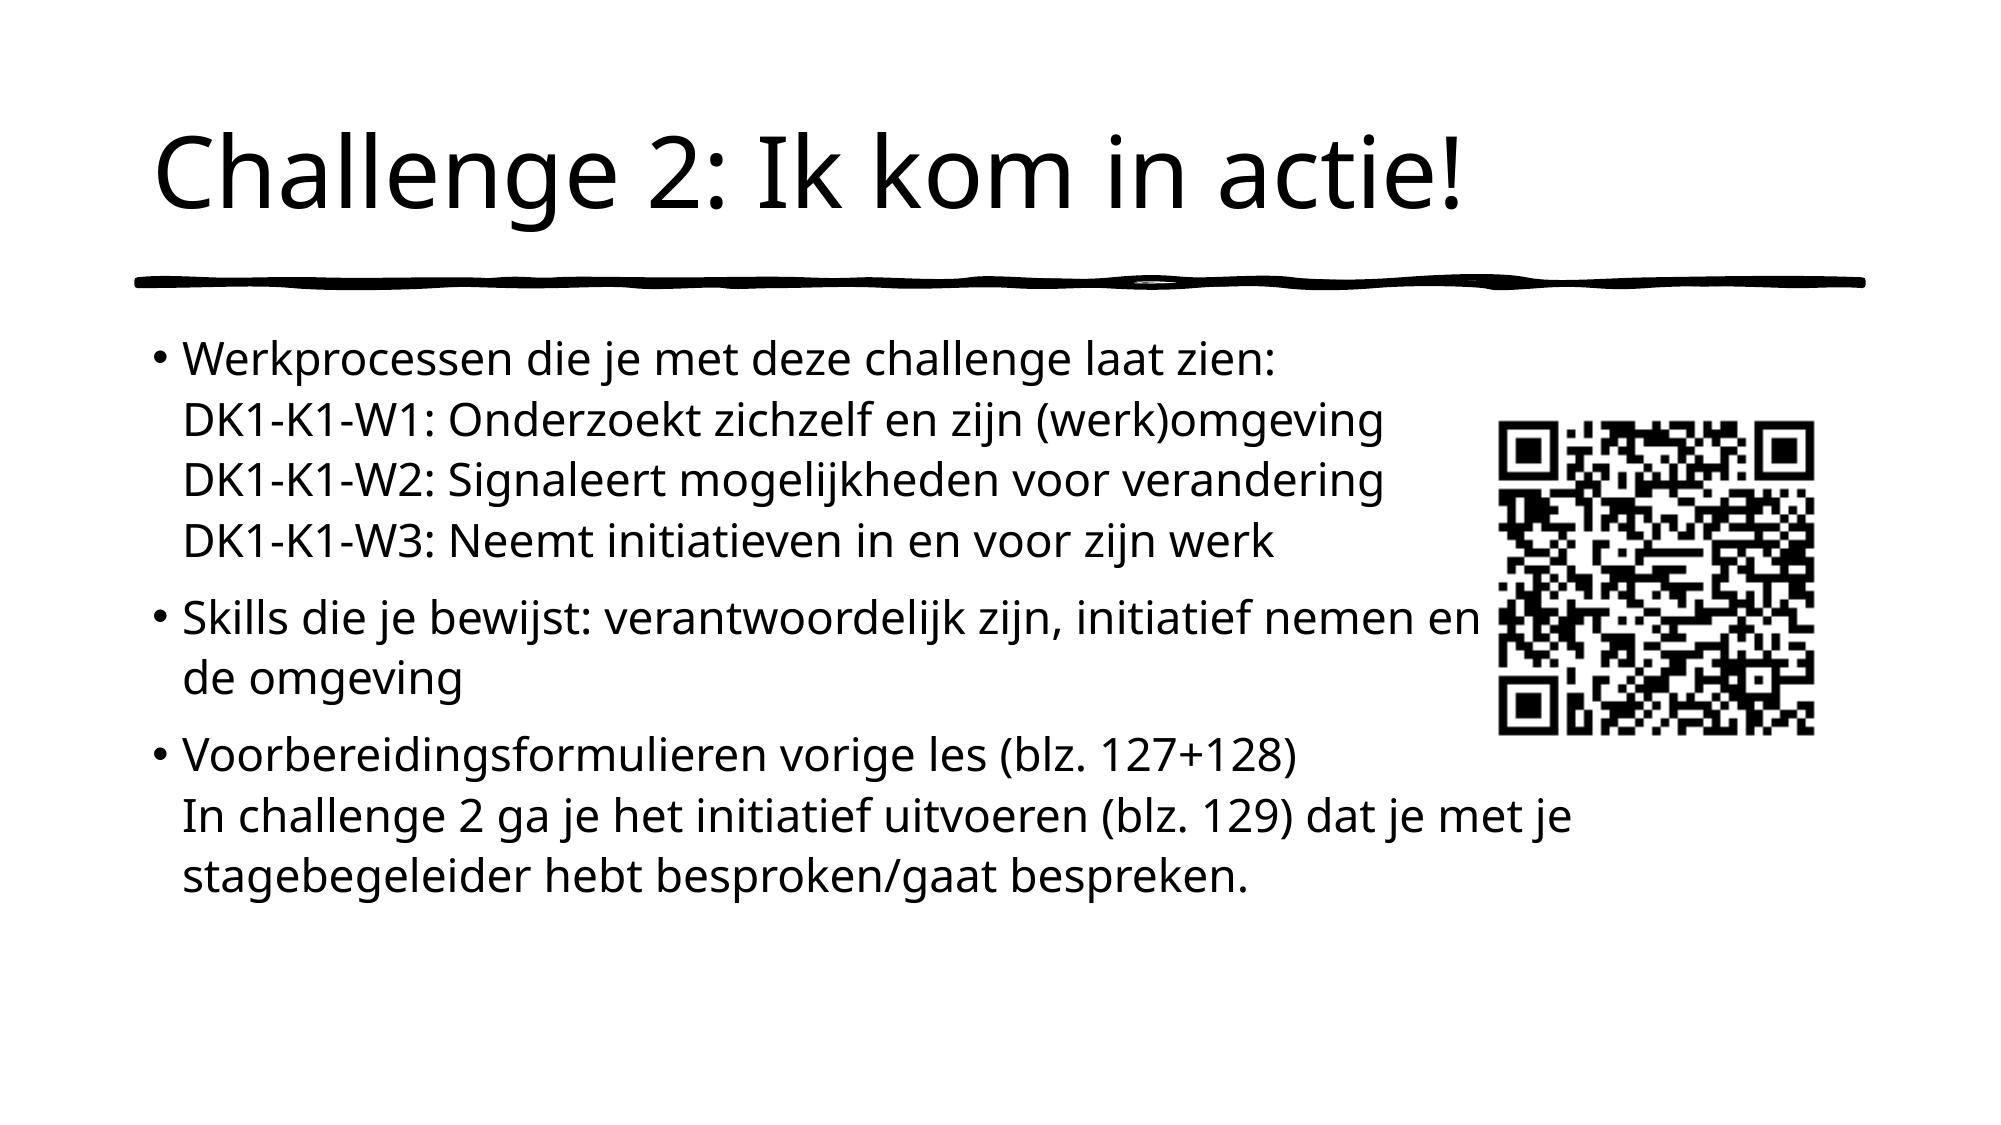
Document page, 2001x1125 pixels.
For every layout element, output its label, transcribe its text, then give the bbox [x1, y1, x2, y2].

title Challenge 2: Ik kom in actie! [137, 59, 1863, 278]
list Werkprocessen die je met deze challenge laat zien: DK1-K1-W1: Onderzoekt zichzelf en zijn (werk)omgeving DK1-K1-W2: Signaleert mogelijkheden voor verandering DK1-K1-W3: Neemt initiatieven in en voor zijn werk Skills die je bewijst: verantwoordelijk zijn, initiatief nemen en openstaan voor de omgeving Voorbereidingsformulieren vorige les (blz. 127+128) In challenge 2 ga je het initiatief uitvoeren (blz. 129) dat je met je stagebegeleider hebt besproken/gaat bespreken. [137, 316, 1863, 1031]
picture [1478, 411, 1836, 755]
